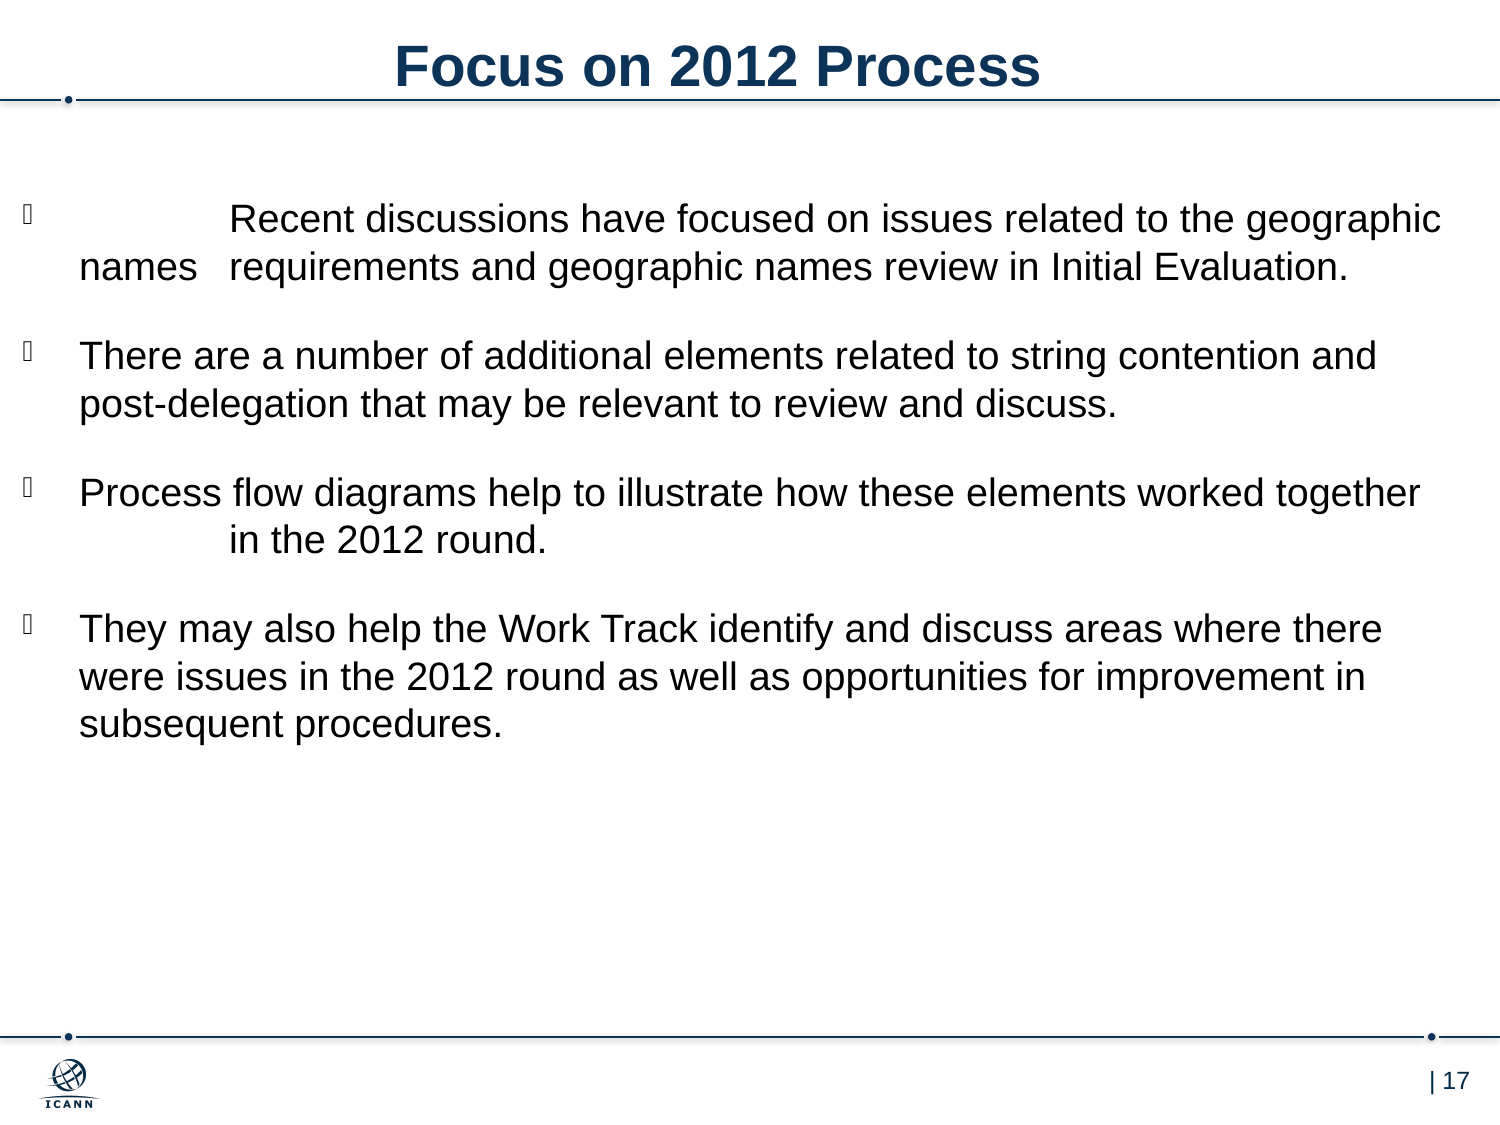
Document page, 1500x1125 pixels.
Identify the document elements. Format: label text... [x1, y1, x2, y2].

list Recent discussions have focused on issues related to the geographic names requirements and geographic names review in Initial Evaluation. There are a number of additional elements related to string contention and post-delegation that may be relevant to review and discuss. Process flow diagrams help to illustrate how these elements worked together in the 2012 round. They may also help the Work Track identify and discuss areas where there were issues in the 2012 round as well as opportunities for improvement in subsequent procedures. [22, 109, 1483, 958]
picture [38, 1059, 100, 1108]
title Focus on 2012 Process [61, 20, 1376, 95]
